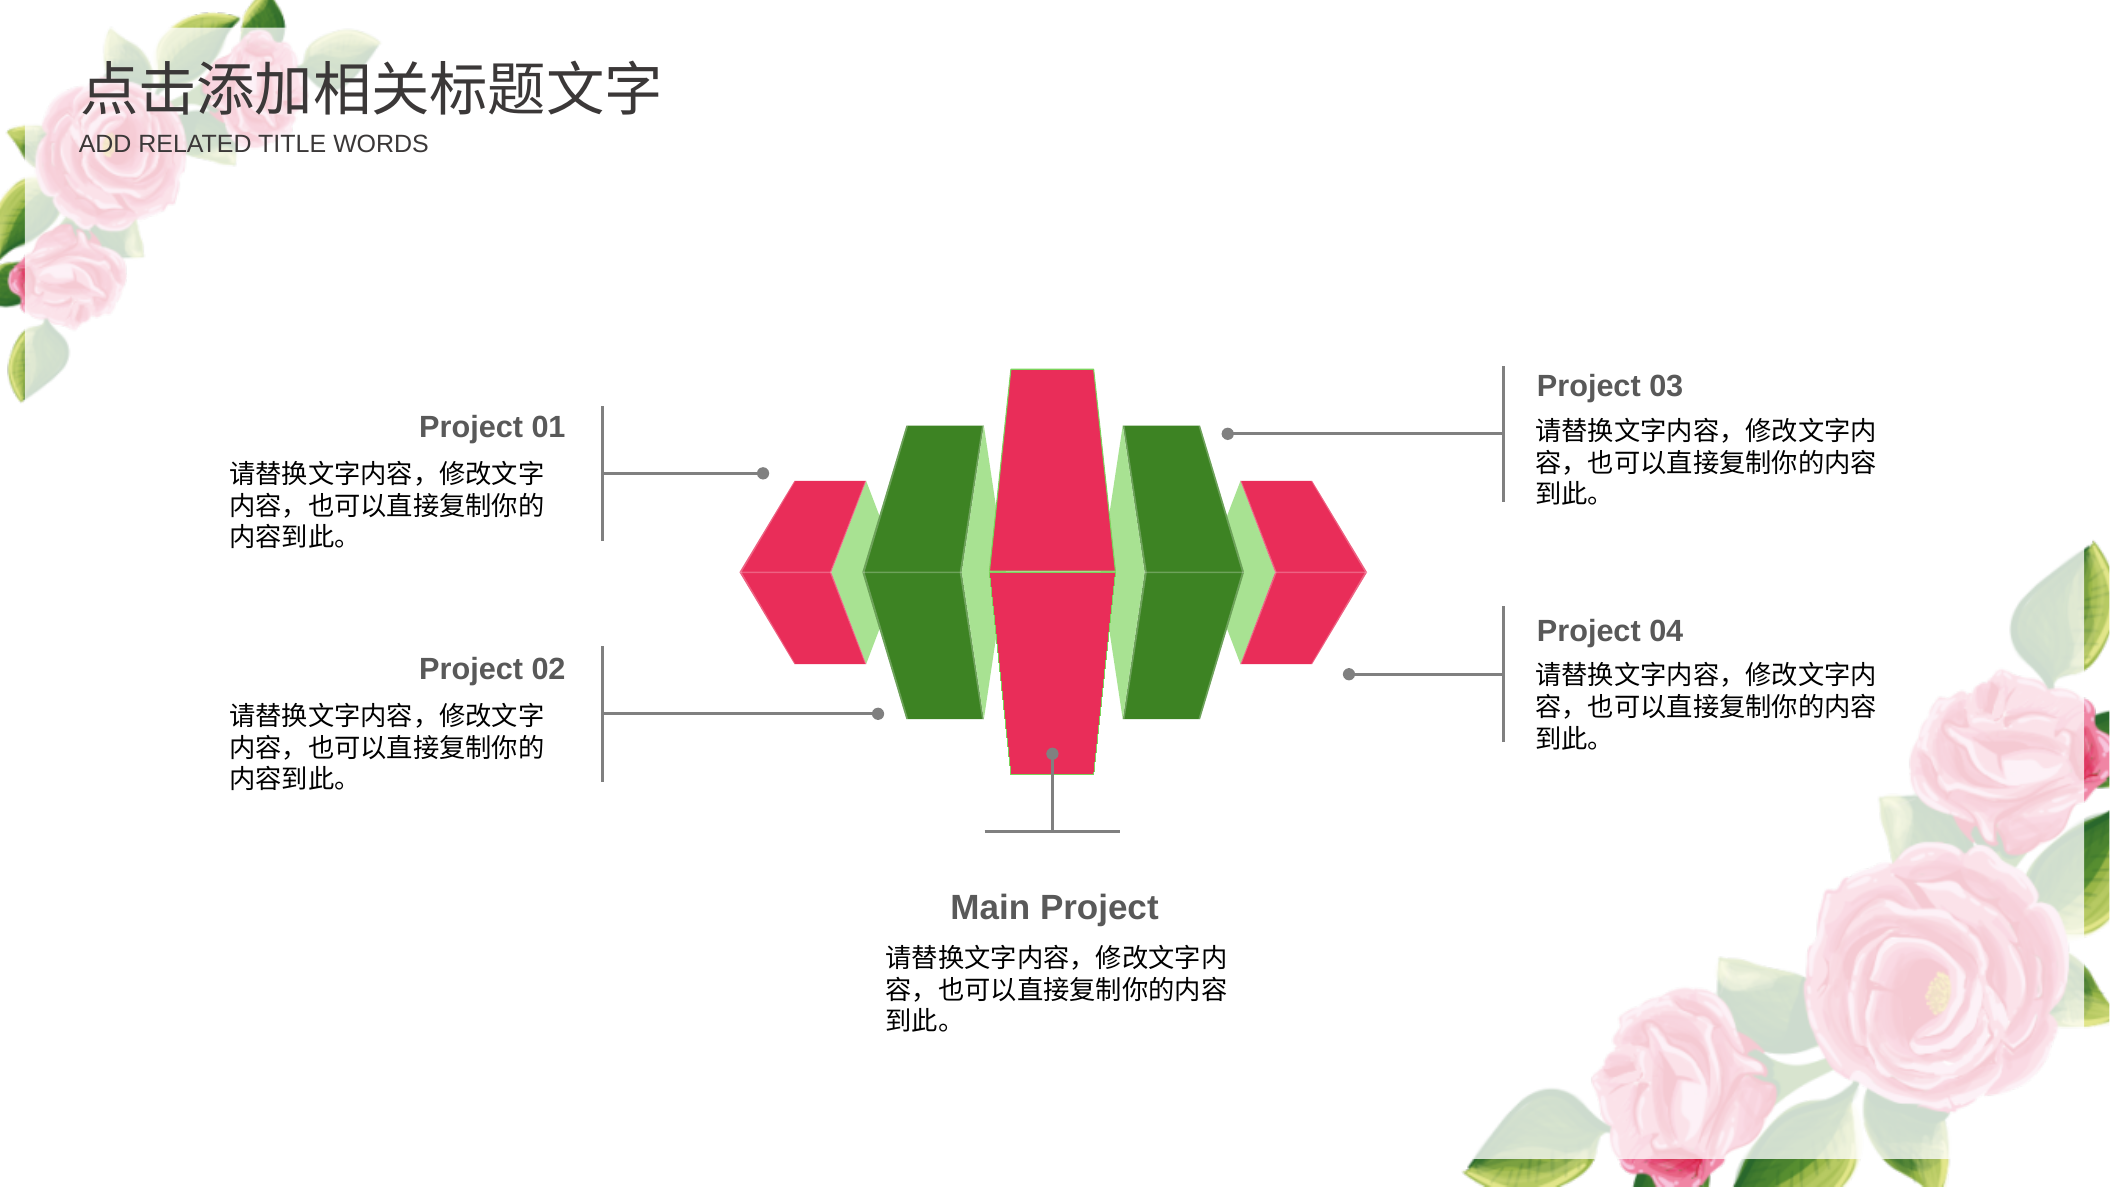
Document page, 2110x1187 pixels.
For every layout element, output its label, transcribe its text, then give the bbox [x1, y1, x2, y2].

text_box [1521, 606, 1911, 755]
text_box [191, 402, 582, 554]
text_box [739, 480, 862, 645]
text_box ADD RELATED TITLE WORDS [62, 119, 446, 166]
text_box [1521, 361, 1911, 511]
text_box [1244, 502, 1367, 665]
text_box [191, 644, 582, 795]
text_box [601, 405, 764, 542]
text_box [989, 369, 1116, 775]
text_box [1013, 724, 1092, 861]
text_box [601, 645, 879, 782]
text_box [1116, 370, 1244, 775]
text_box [1349, 606, 1505, 743]
picture [0, 0, 2110, 1187]
text_box 点击添加相关标题文字 [64, 43, 679, 130]
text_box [862, 425, 989, 720]
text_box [870, 876, 1245, 1045]
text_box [1227, 365, 1505, 502]
